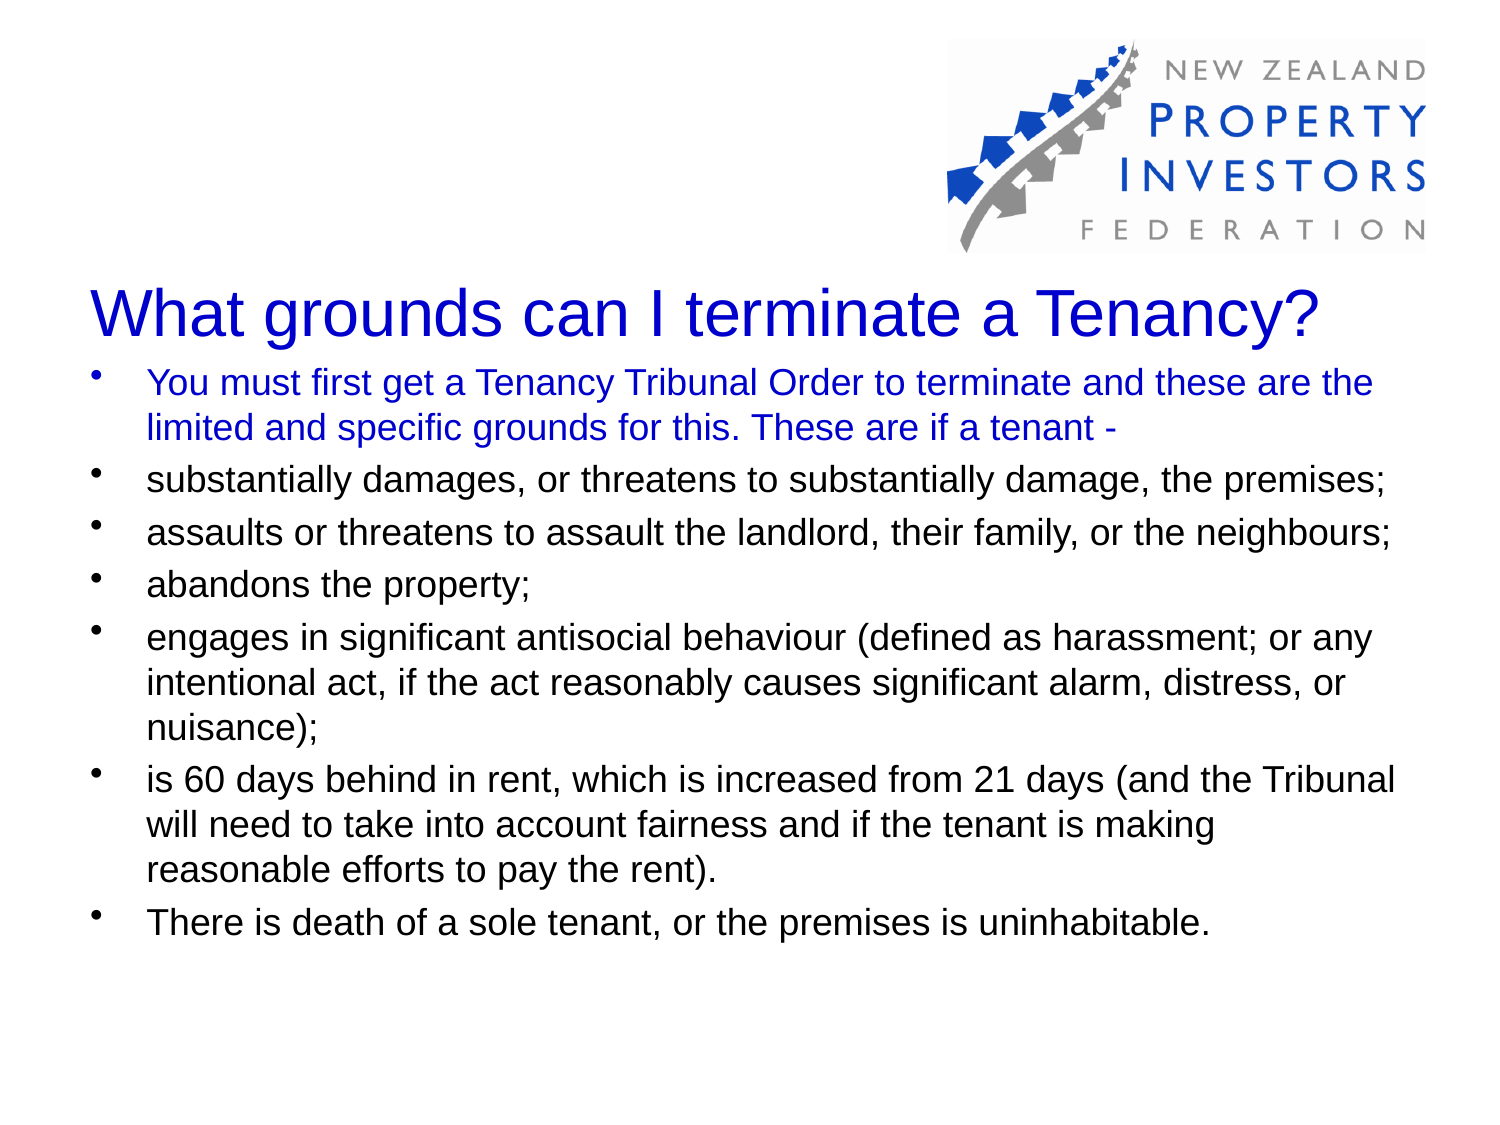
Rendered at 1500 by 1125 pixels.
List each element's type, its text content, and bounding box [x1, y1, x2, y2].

list What grounds can I terminate a Tenancy? You must first get a Tenancy Tribunal Order to terminate and these are the limited and specific grounds for this. These are if a tenant - substantially damages, or threatens to substantially damage, the premises; assaults or threatens to assault the landlord, their family, or the neighbours; abandons the property; engages in significant antisocial behaviour (defined as harassment; or any intentional act, if the act reasonably causes significant alarm, distress, or nuisance); is 60 days behind in rent, which is increased from 21 days (and the Tribunal will need to take into account fairness and if the tenant is making reasonable efforts to pay the rent). There is death of a sole tenant, or the premises is uninhabitable. [74, 262, 1426, 1006]
picture [946, 39, 1426, 253]
